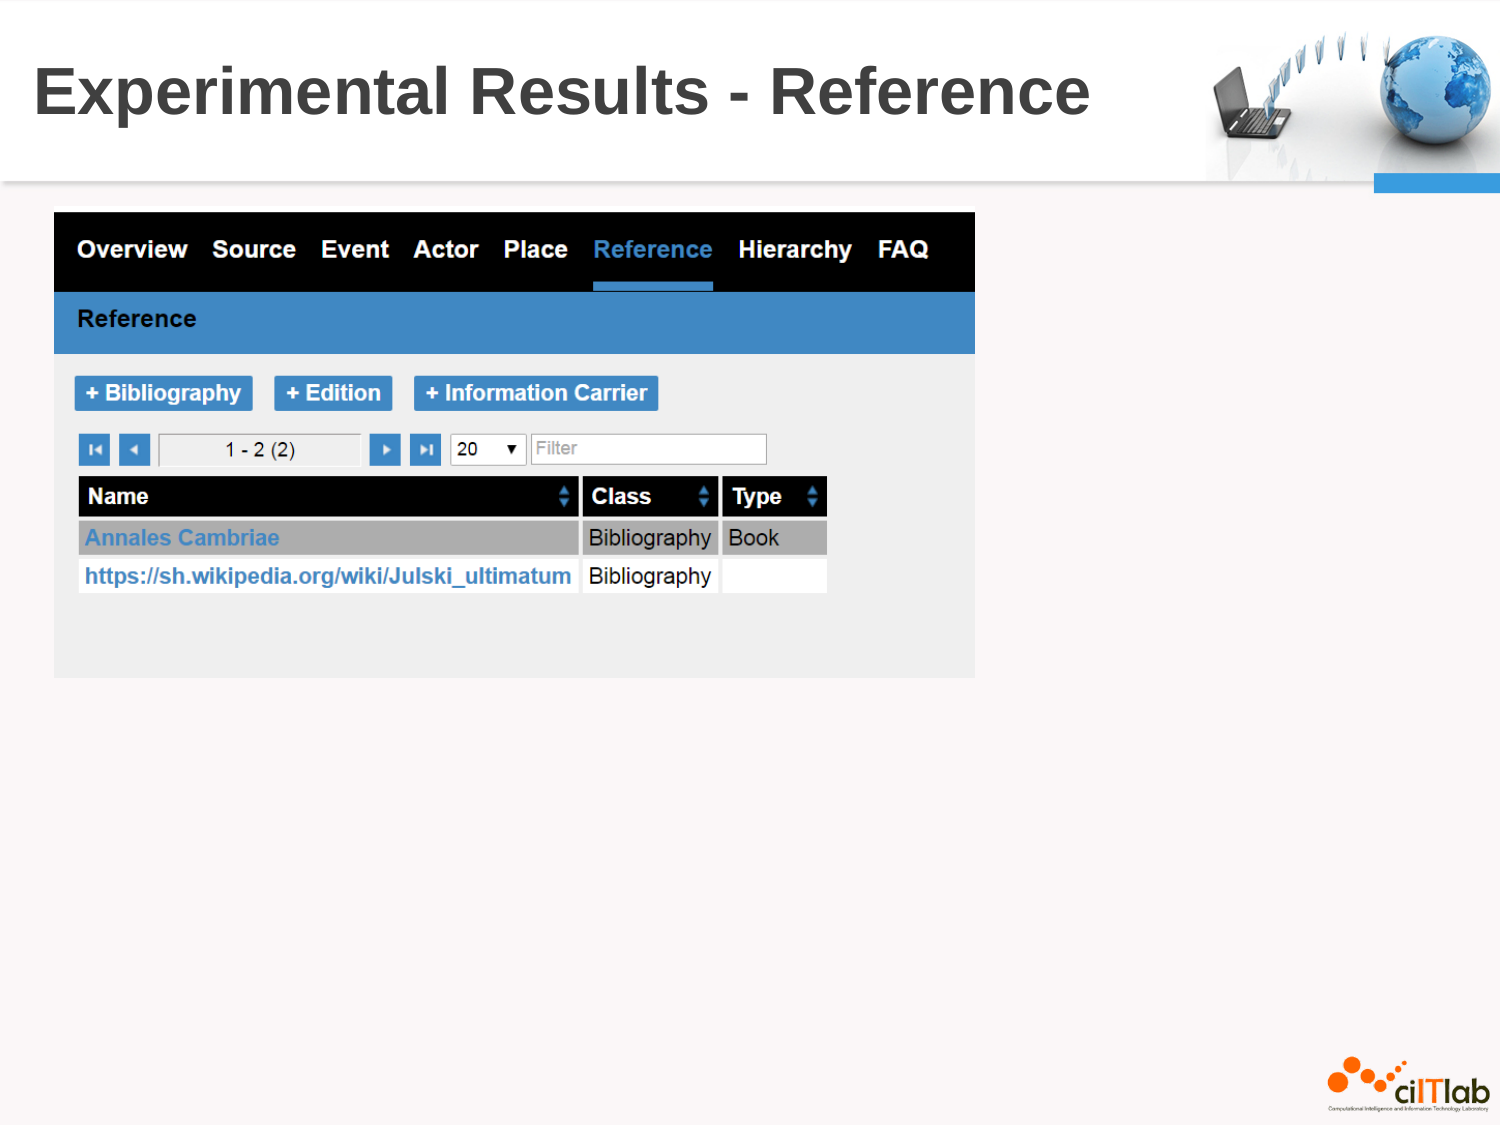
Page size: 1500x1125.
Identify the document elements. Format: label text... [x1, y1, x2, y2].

picture [0, 176, 1500, 1125]
title Experimental Results - Reference [0, 0, 1500, 176]
